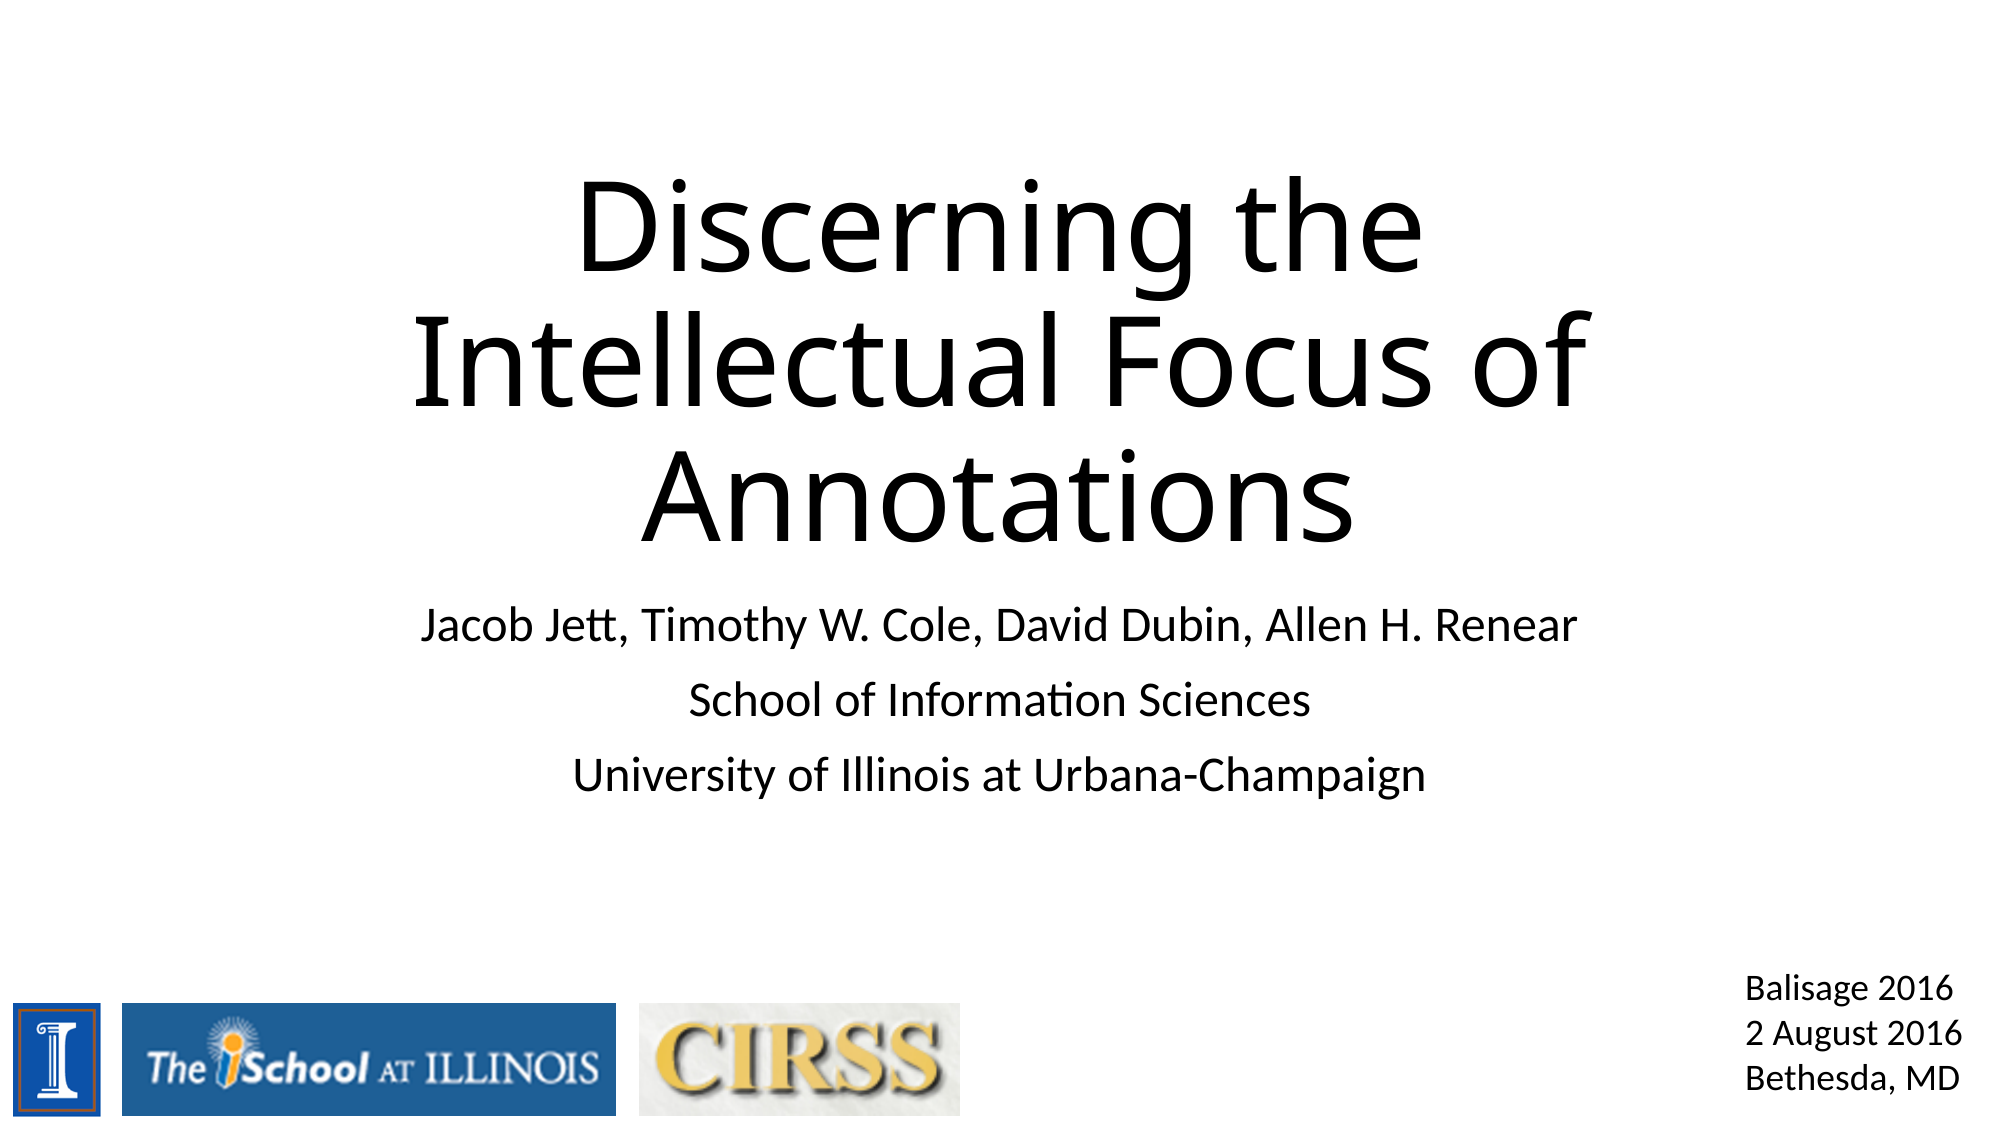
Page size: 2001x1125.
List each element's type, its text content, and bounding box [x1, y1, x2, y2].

title Discerning the Intellectual Focus of Annotations [249, 184, 1750, 576]
picture [13, 1003, 101, 1117]
picture [639, 1003, 960, 1116]
subtitle Jacob Jett, Timothy W. Cole, David Dubin, Allen H. Renear School of Information Sciences University of Illinois at Urbana-Champaign [249, 590, 1750, 863]
picture [122, 1003, 616, 1116]
text_box Balisage 2016 2 August 2016 Bethesda, MD [1730, 955, 2000, 1106]
